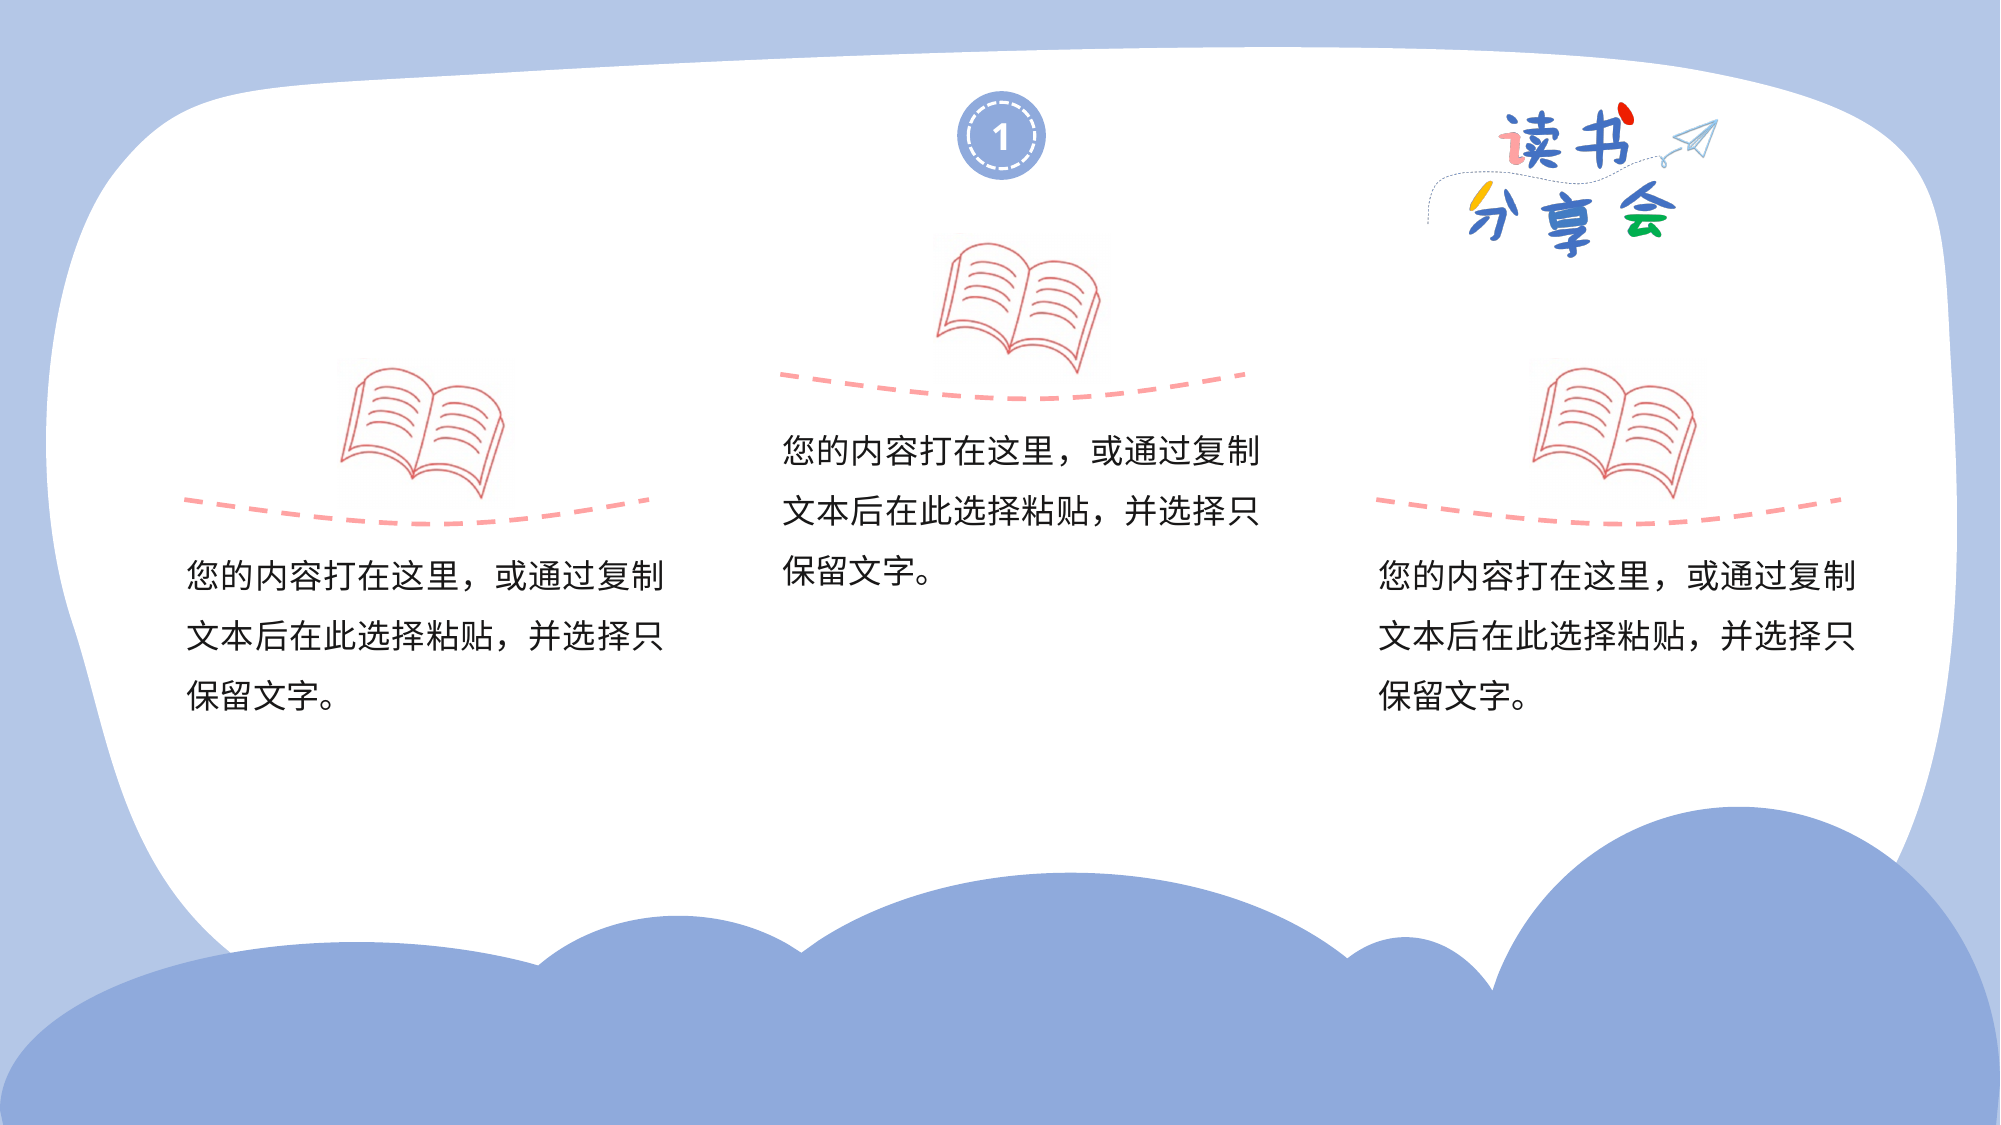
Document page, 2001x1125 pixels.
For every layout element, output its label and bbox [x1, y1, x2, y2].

text_box [767, 233, 1276, 594]
text_box [0, 805, 2000, 1125]
text_box [171, 358, 680, 719]
picture [1405, 71, 1732, 313]
text_box [957, 91, 1046, 180]
text_box [1363, 358, 1872, 719]
text_box [45, 46, 1959, 986]
